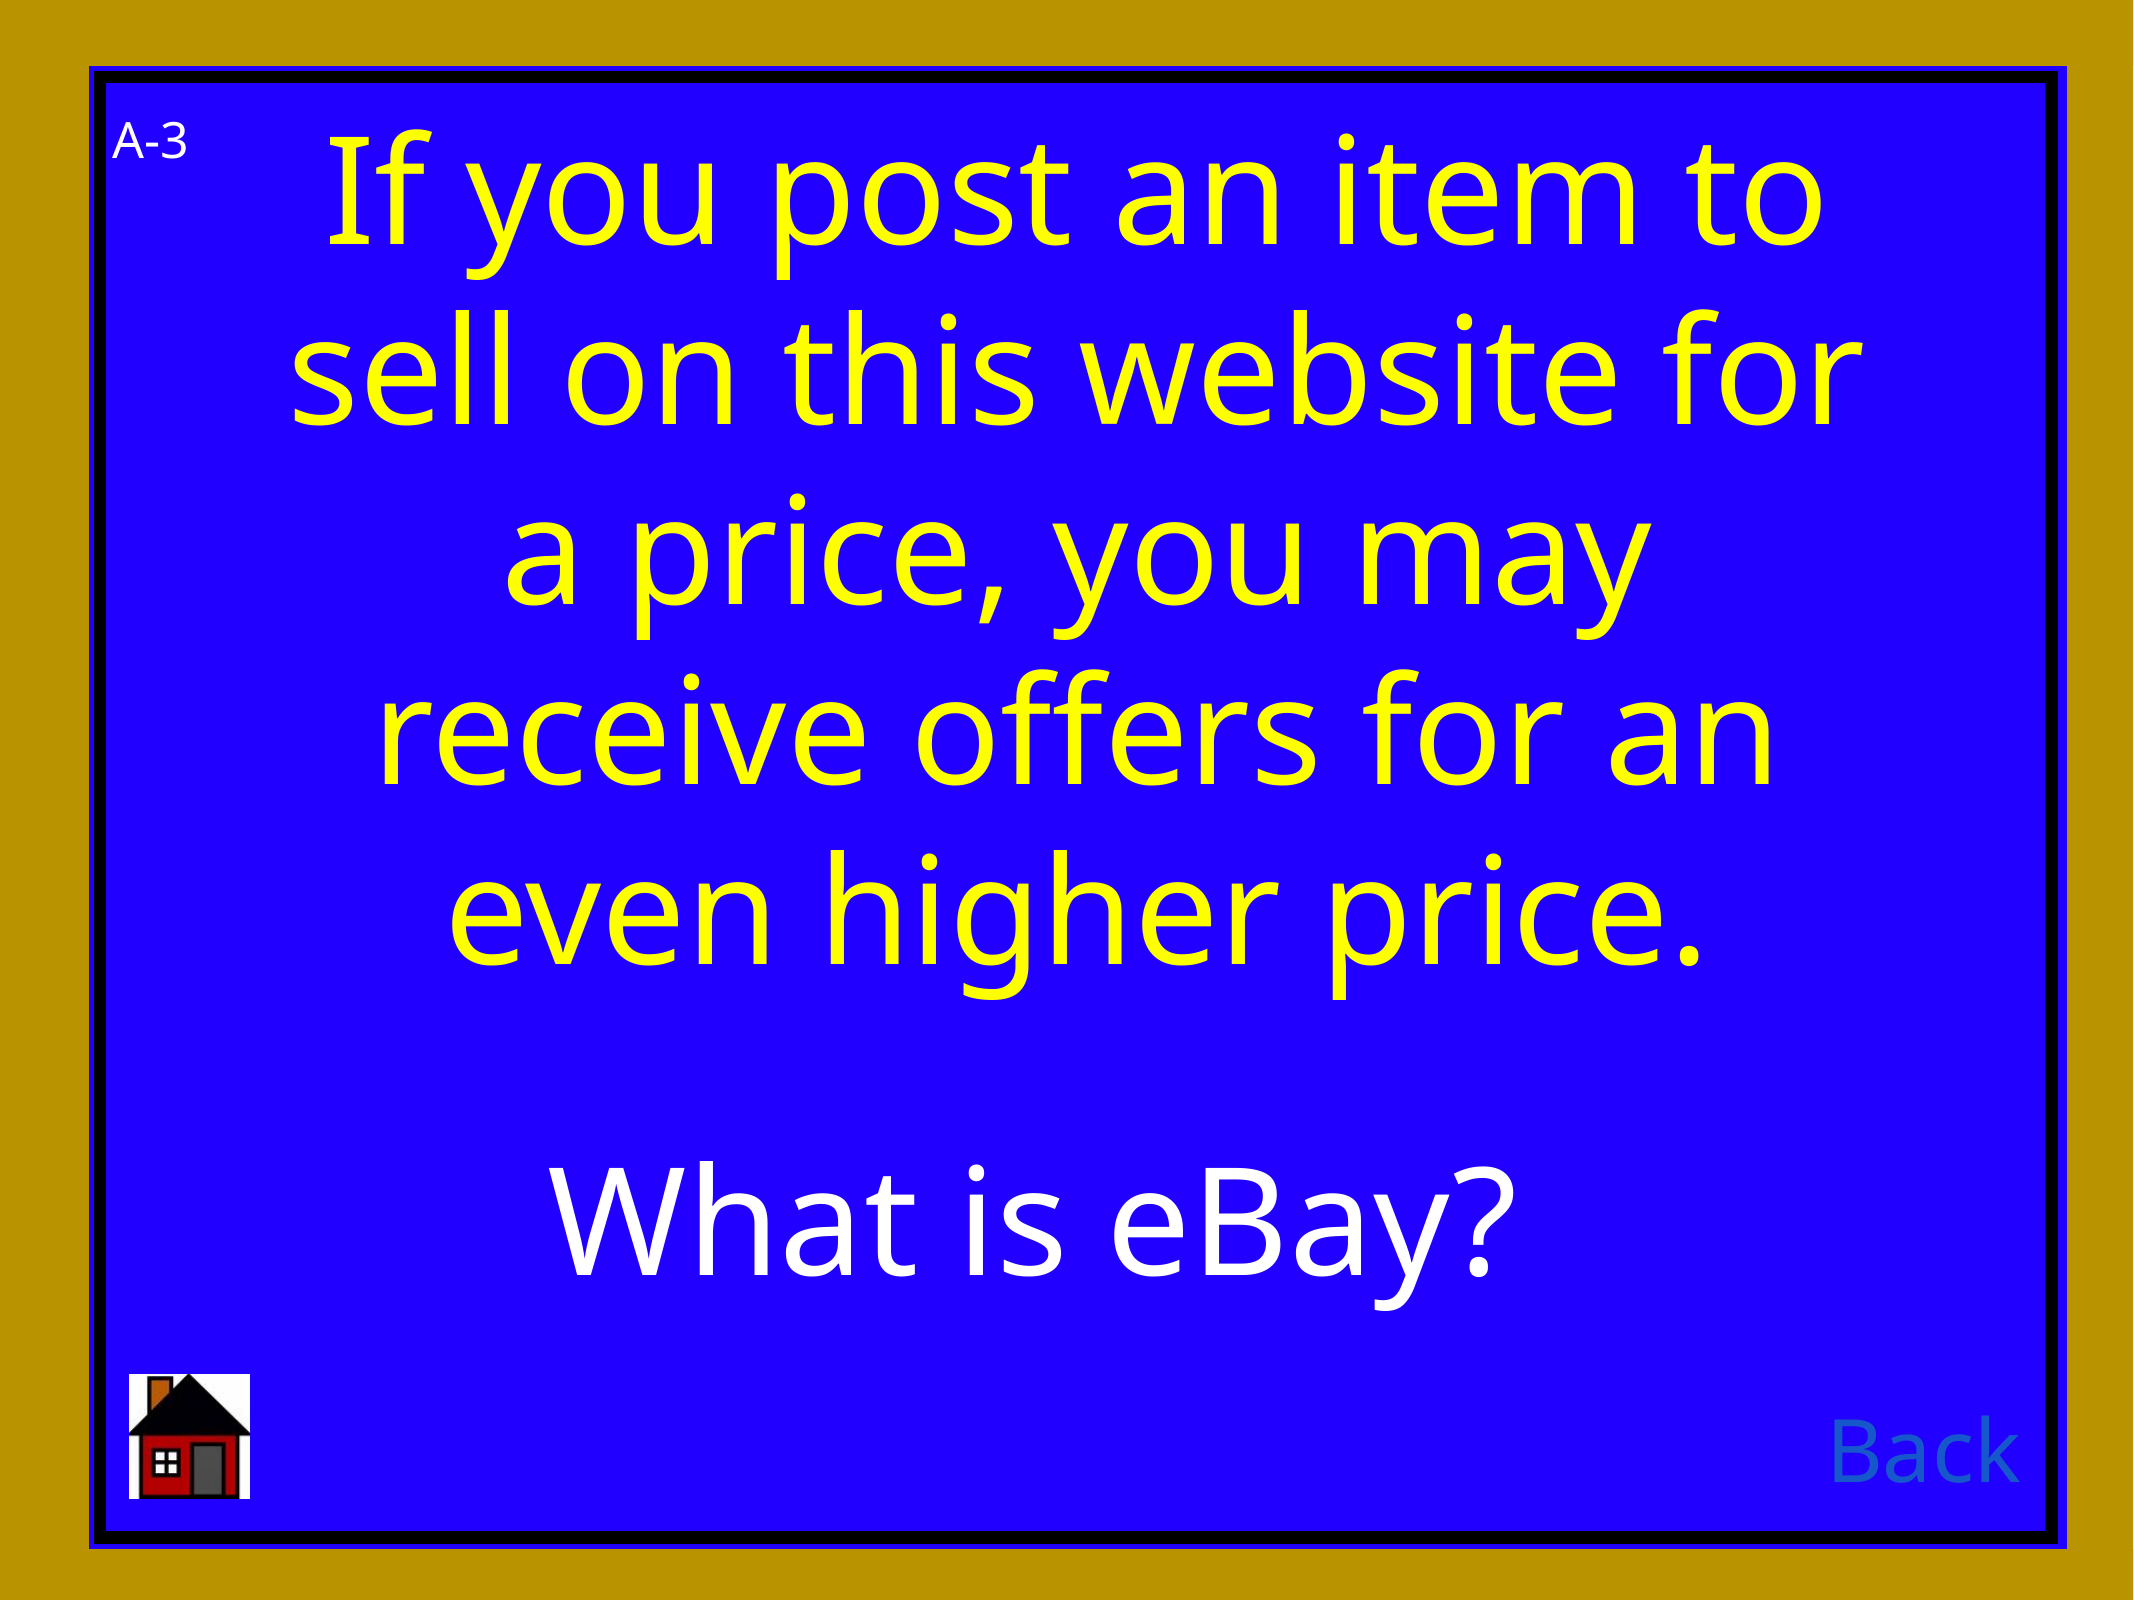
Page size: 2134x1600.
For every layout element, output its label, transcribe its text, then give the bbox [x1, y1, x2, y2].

picture [128, 1374, 250, 1499]
text_box What is eBay? [547, 1125, 1518, 1306]
text_box If you post an item to sell on this website for a price, you may receive offers for an even higher price. [241, 449, 1913, 640]
text_box A-3 [112, 108, 190, 169]
text_box [0, 0, 2132, 1600]
